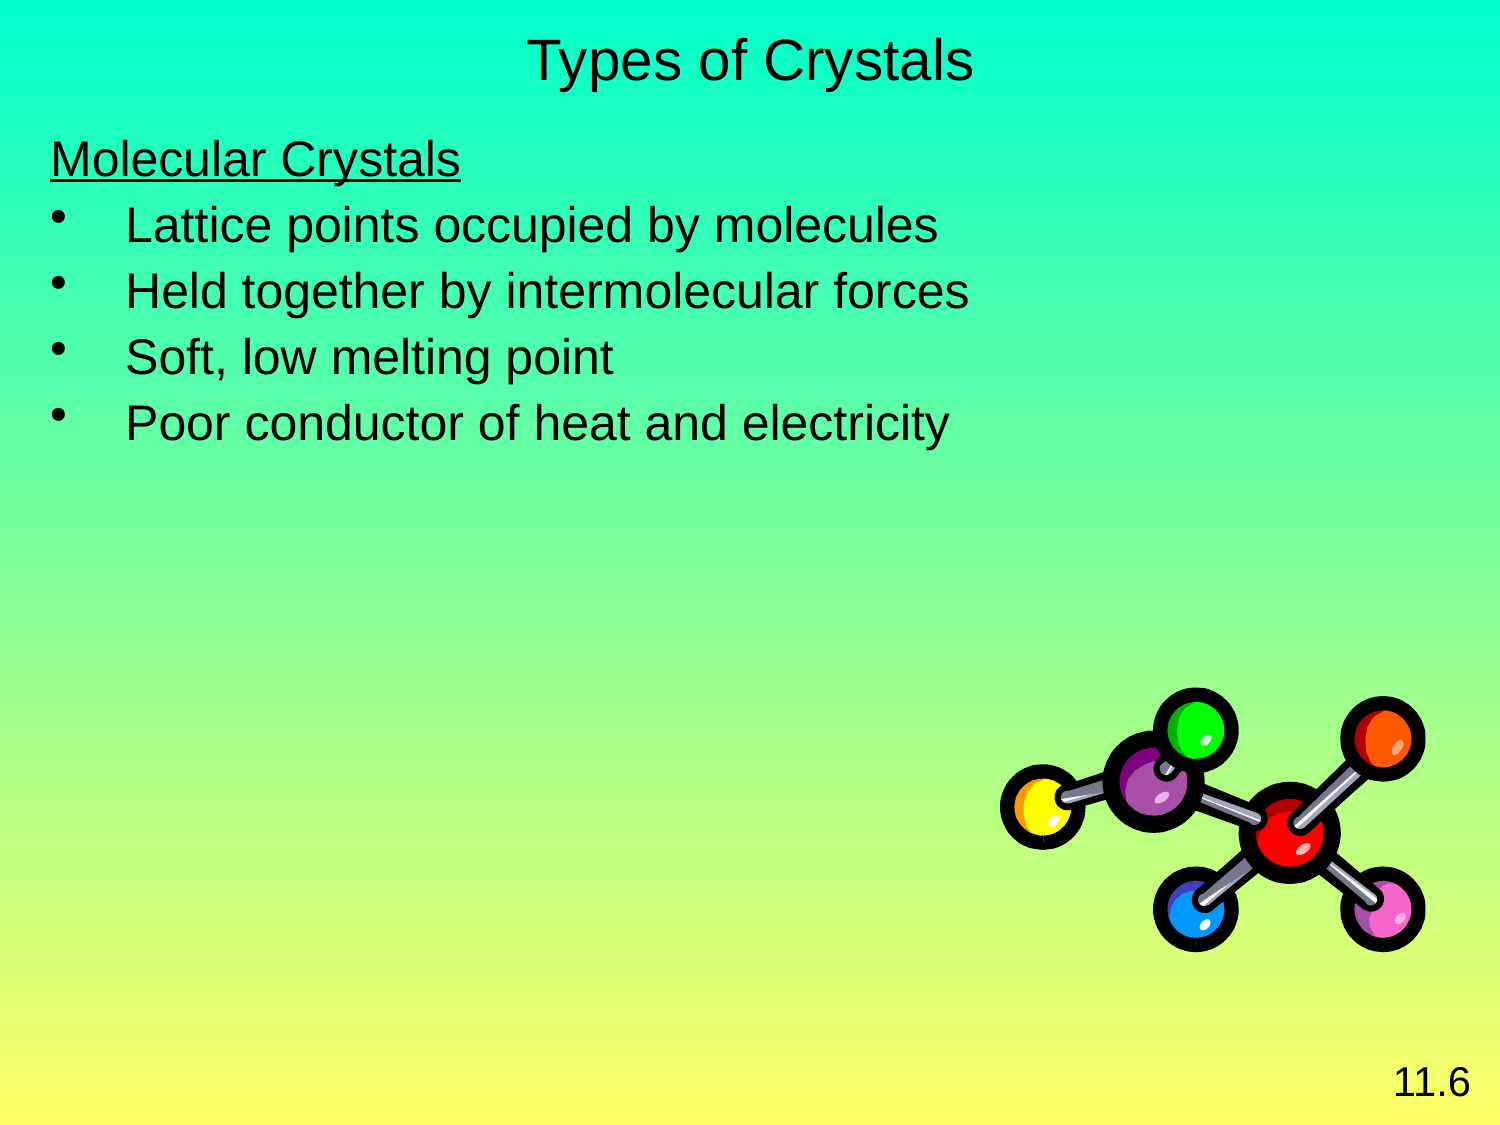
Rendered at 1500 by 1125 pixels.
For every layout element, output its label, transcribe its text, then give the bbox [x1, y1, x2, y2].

text_box 11.6 [1377, 1047, 1486, 1113]
text_box Molecular Crystals Lattice points occupied by molecules Held together by intermolecular forces Soft, low melting point Poor conductor of heat and electricity [35, 118, 985, 458]
text_box Types of Crystals [511, 14, 990, 100]
picture [999, 687, 1426, 953]
